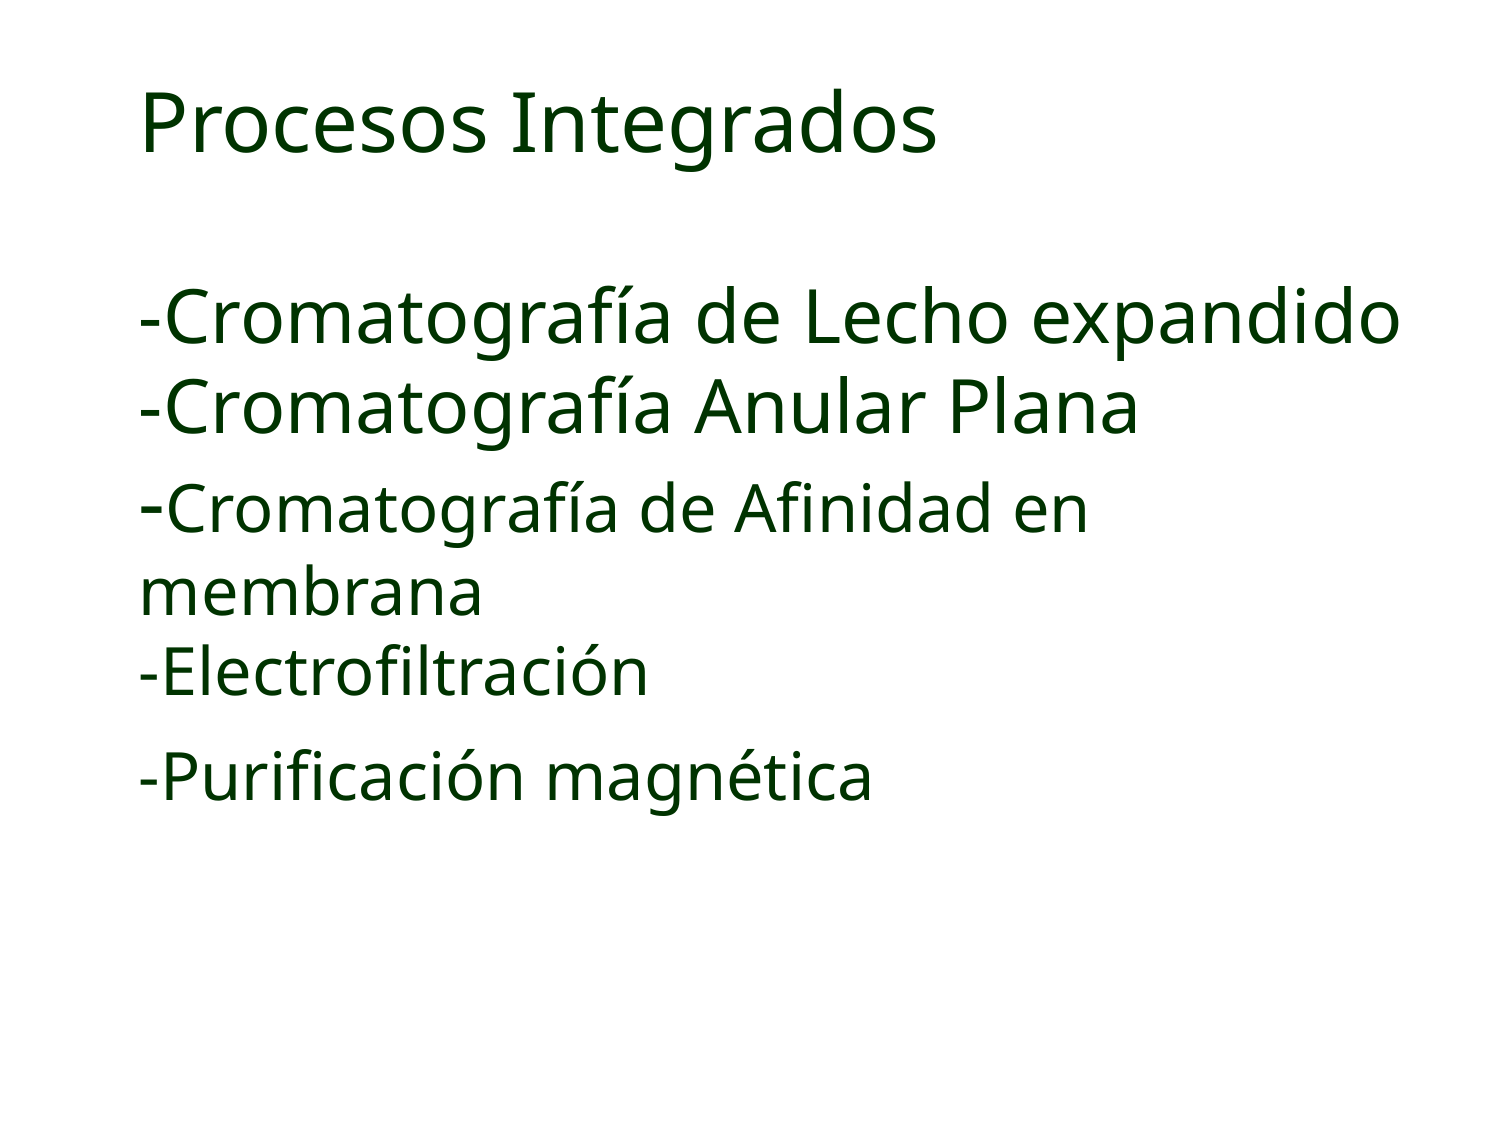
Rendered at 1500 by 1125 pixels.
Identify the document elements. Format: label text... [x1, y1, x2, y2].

title Procesos Integrados -Cromatografía de Lecho expandido -Cromatografía Anular Plana -Cromatografía de Afinidad en membrana -Electrofiltración -Purificación magnética [123, 349, 1448, 538]
